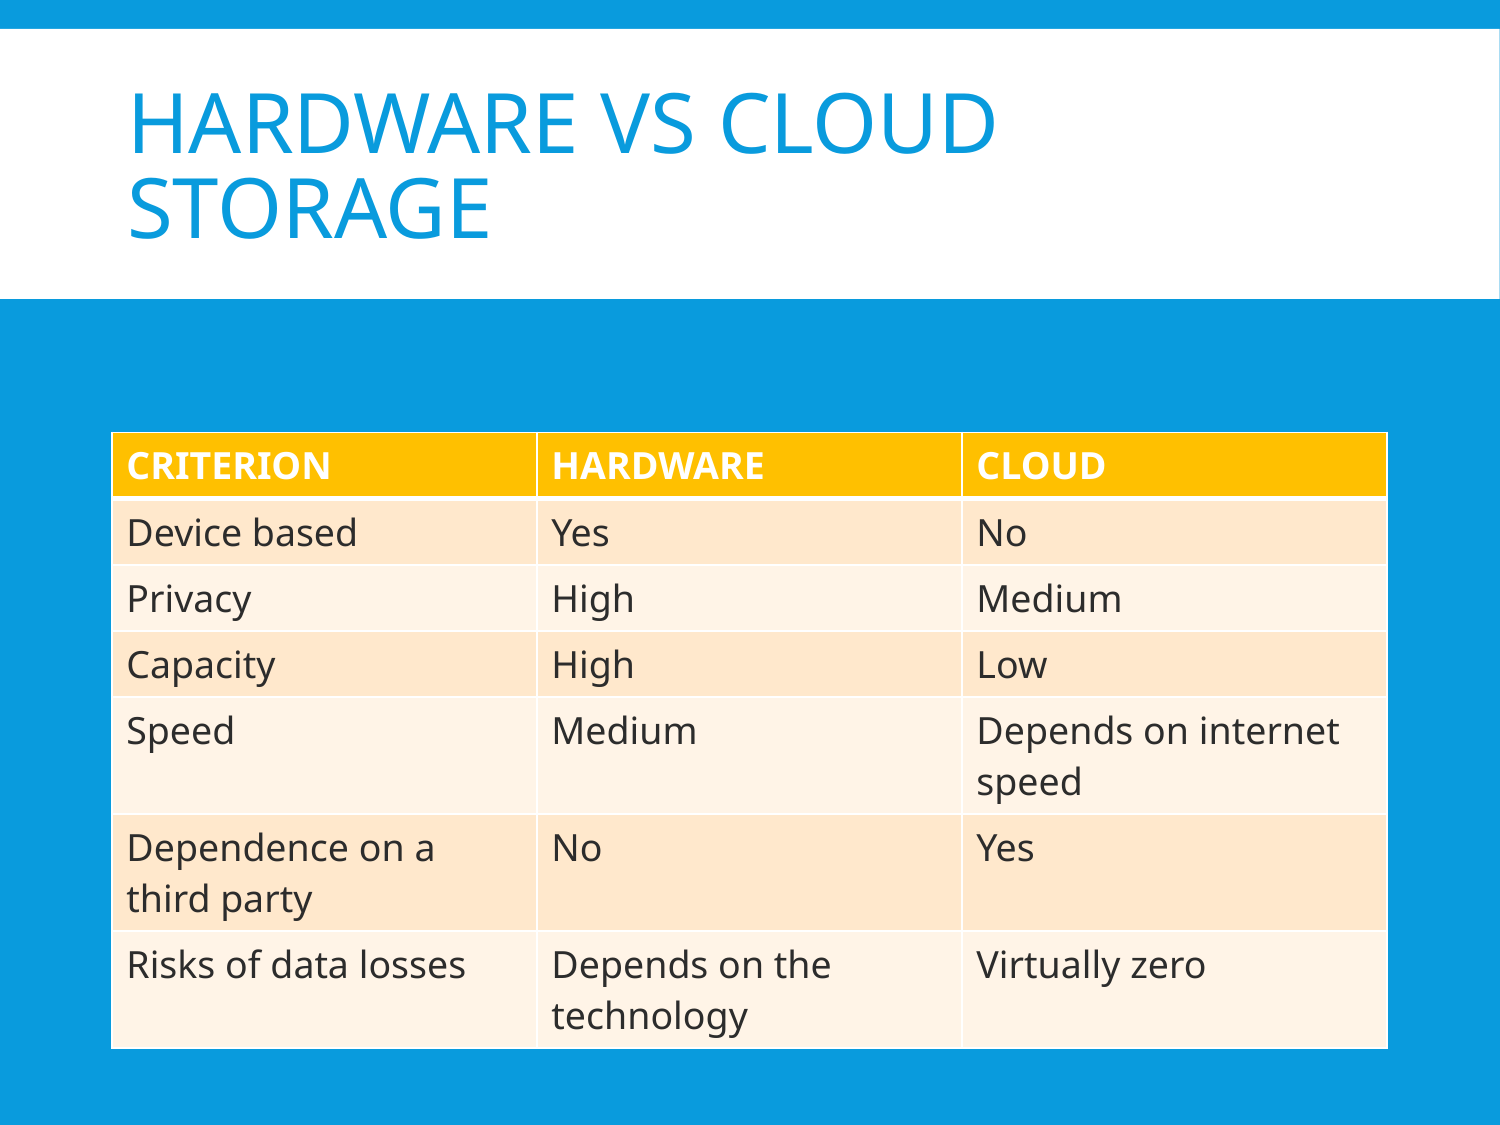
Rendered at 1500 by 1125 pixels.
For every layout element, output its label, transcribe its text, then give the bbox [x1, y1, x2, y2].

table_cell High [538, 632, 961, 696]
table_cell Low [963, 632, 1386, 696]
table_cell Dependence on a third party [113, 815, 536, 930]
table_cell Privacy [113, 566, 536, 630]
table_cell Depends on internet speed [963, 698, 1386, 813]
table_cell Speed [113, 698, 536, 813]
table_cell Yes [963, 815, 1386, 930]
table_cell No [963, 501, 1386, 564]
table_cell Device based [113, 501, 536, 564]
table_header CRITERION [113, 433, 536, 496]
table_cell Medium [538, 698, 961, 813]
title HARDWARE VS CLOUD STORAGE [112, 46, 1388, 295]
table_cell Virtually zero [963, 932, 1386, 1047]
table_cell Medium [963, 566, 1386, 630]
table_cell Depends on the technology [538, 932, 961, 1047]
table_header HARDWARE [538, 433, 961, 496]
table_cell Risks of data losses [113, 932, 536, 1047]
table_cell High [538, 566, 961, 630]
table_header CLOUD [963, 433, 1386, 496]
table_cell No [538, 815, 961, 930]
table_cell Yes [538, 501, 961, 564]
table_cell Capacity [113, 632, 536, 696]
